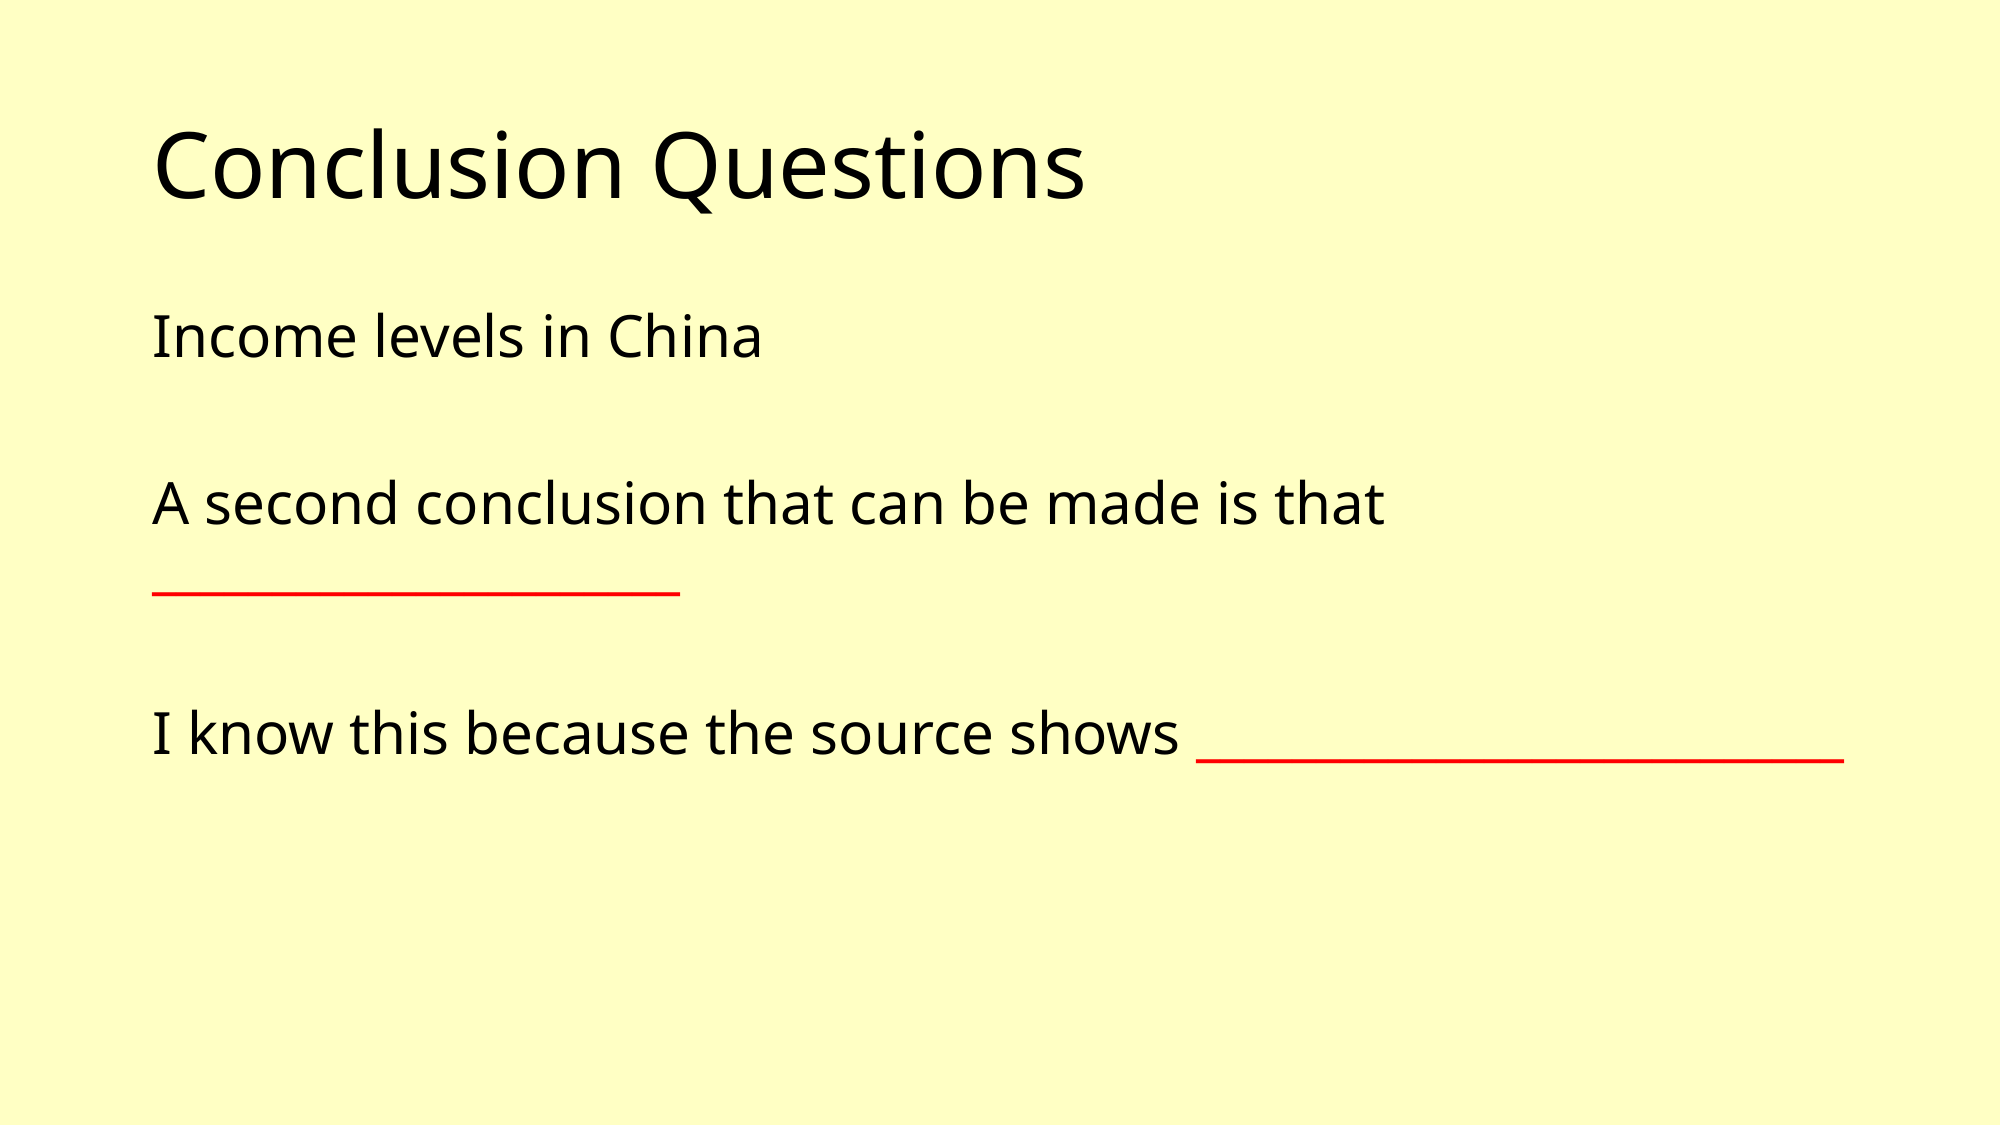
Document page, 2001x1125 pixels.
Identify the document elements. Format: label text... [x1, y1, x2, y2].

list Income levels in China A second conclusion that can be made is that ______________________ I know this because the source shows ___________________________ [137, 299, 1863, 1014]
title Conclusion Questions [137, 59, 1863, 278]
